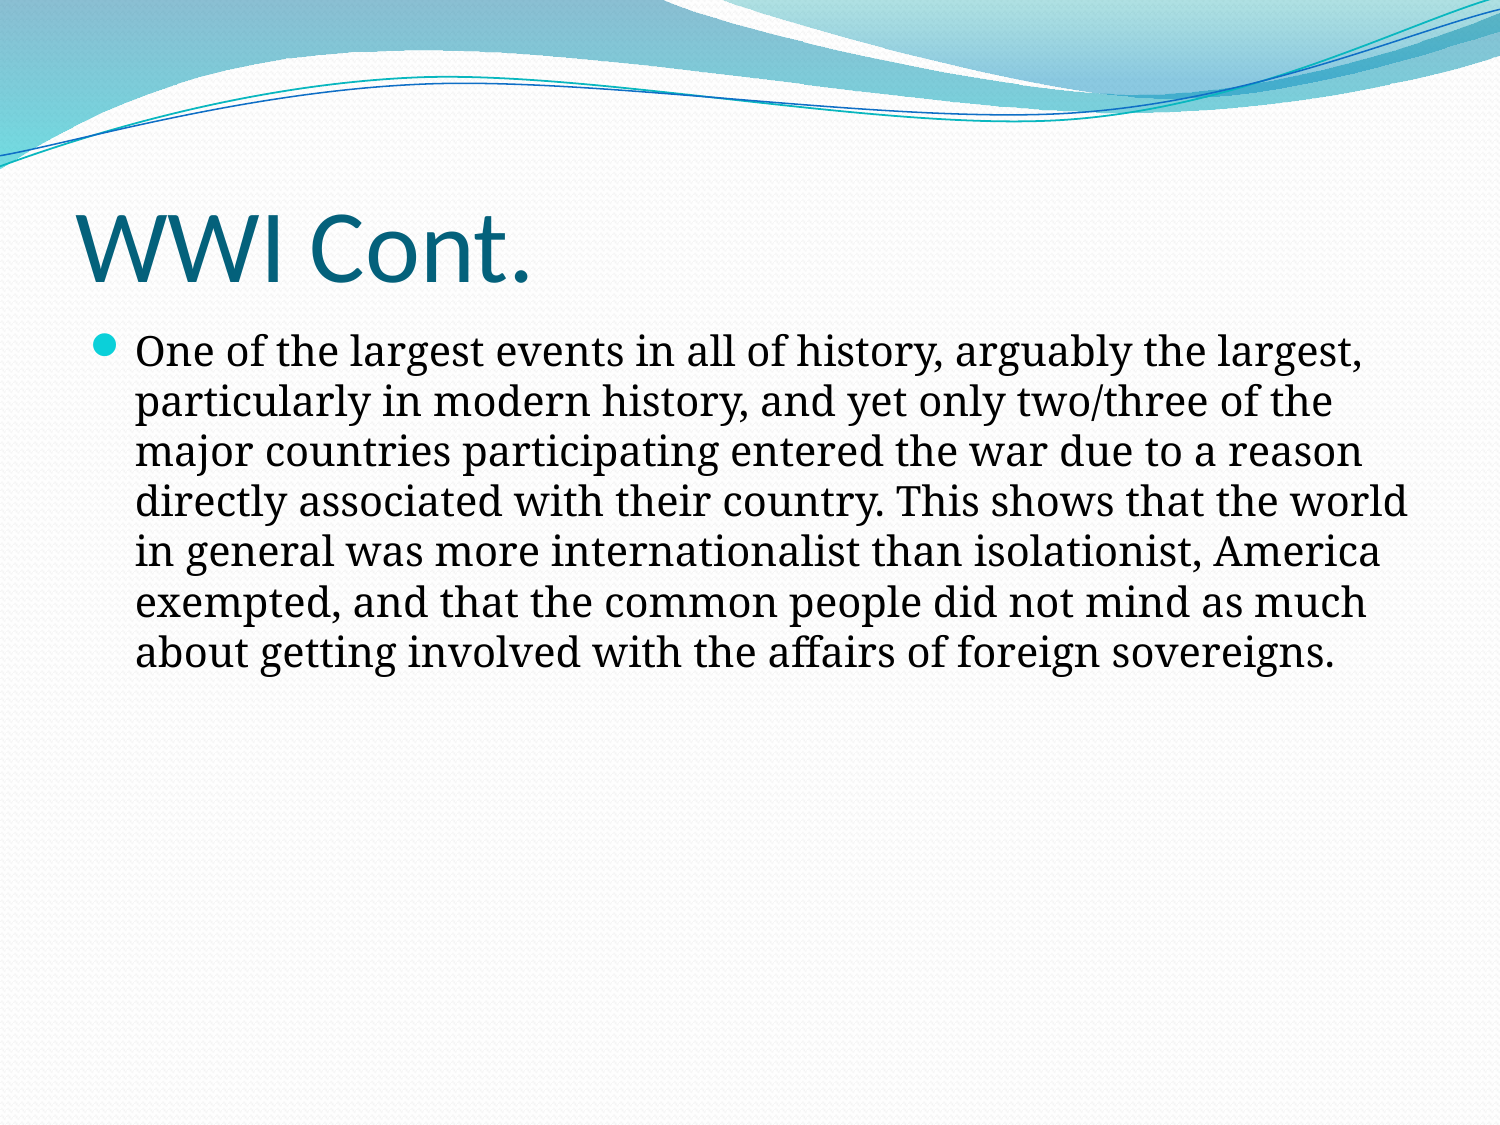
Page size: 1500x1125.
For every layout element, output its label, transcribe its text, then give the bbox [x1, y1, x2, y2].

list One of the largest events in all of history, arguably the largest, particularly in modern history, and yet only two/three of the major countries participating entered the war due to a reason directly associated with their country. This shows that the world in general was more internationalist than isolationist, America exempted, and that the common people did not mind as much about getting involved with the affairs of foreign sovereigns. [75, 317, 1425, 1038]
title WWI Cont. [75, 115, 1425, 303]
